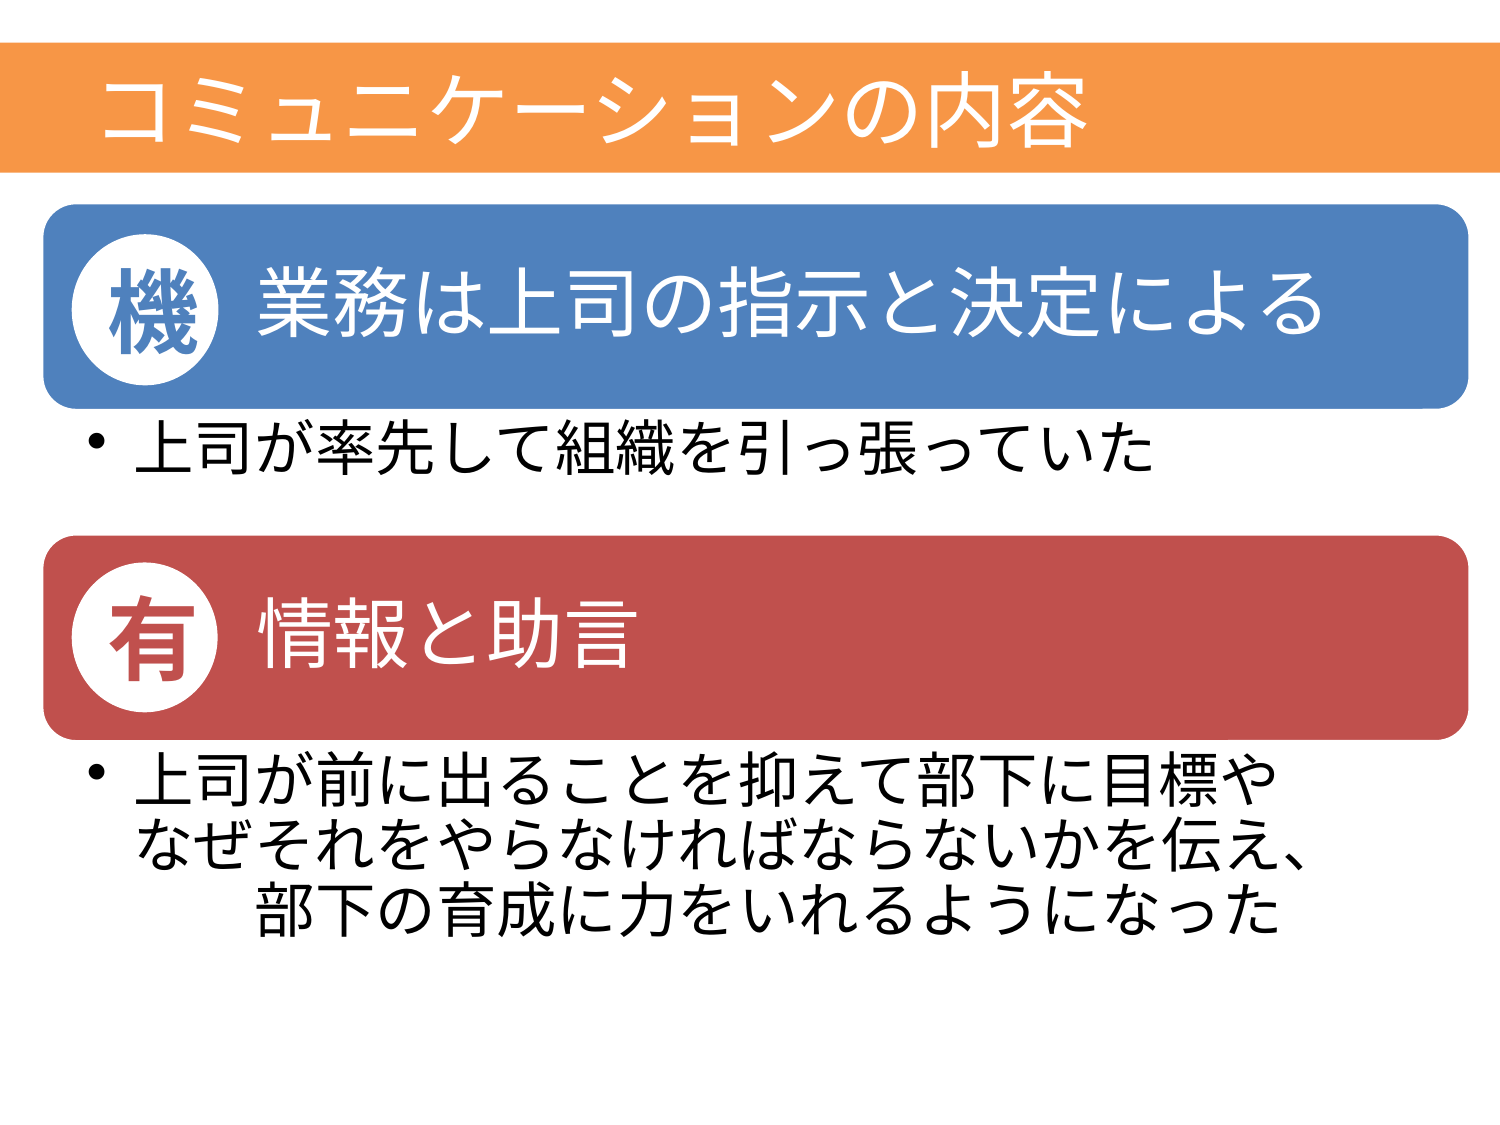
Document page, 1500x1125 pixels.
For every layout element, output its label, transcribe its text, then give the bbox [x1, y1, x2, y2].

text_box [41, 196, 1471, 1088]
text_box コミュニケーションの内容 [0, 41, 1500, 175]
